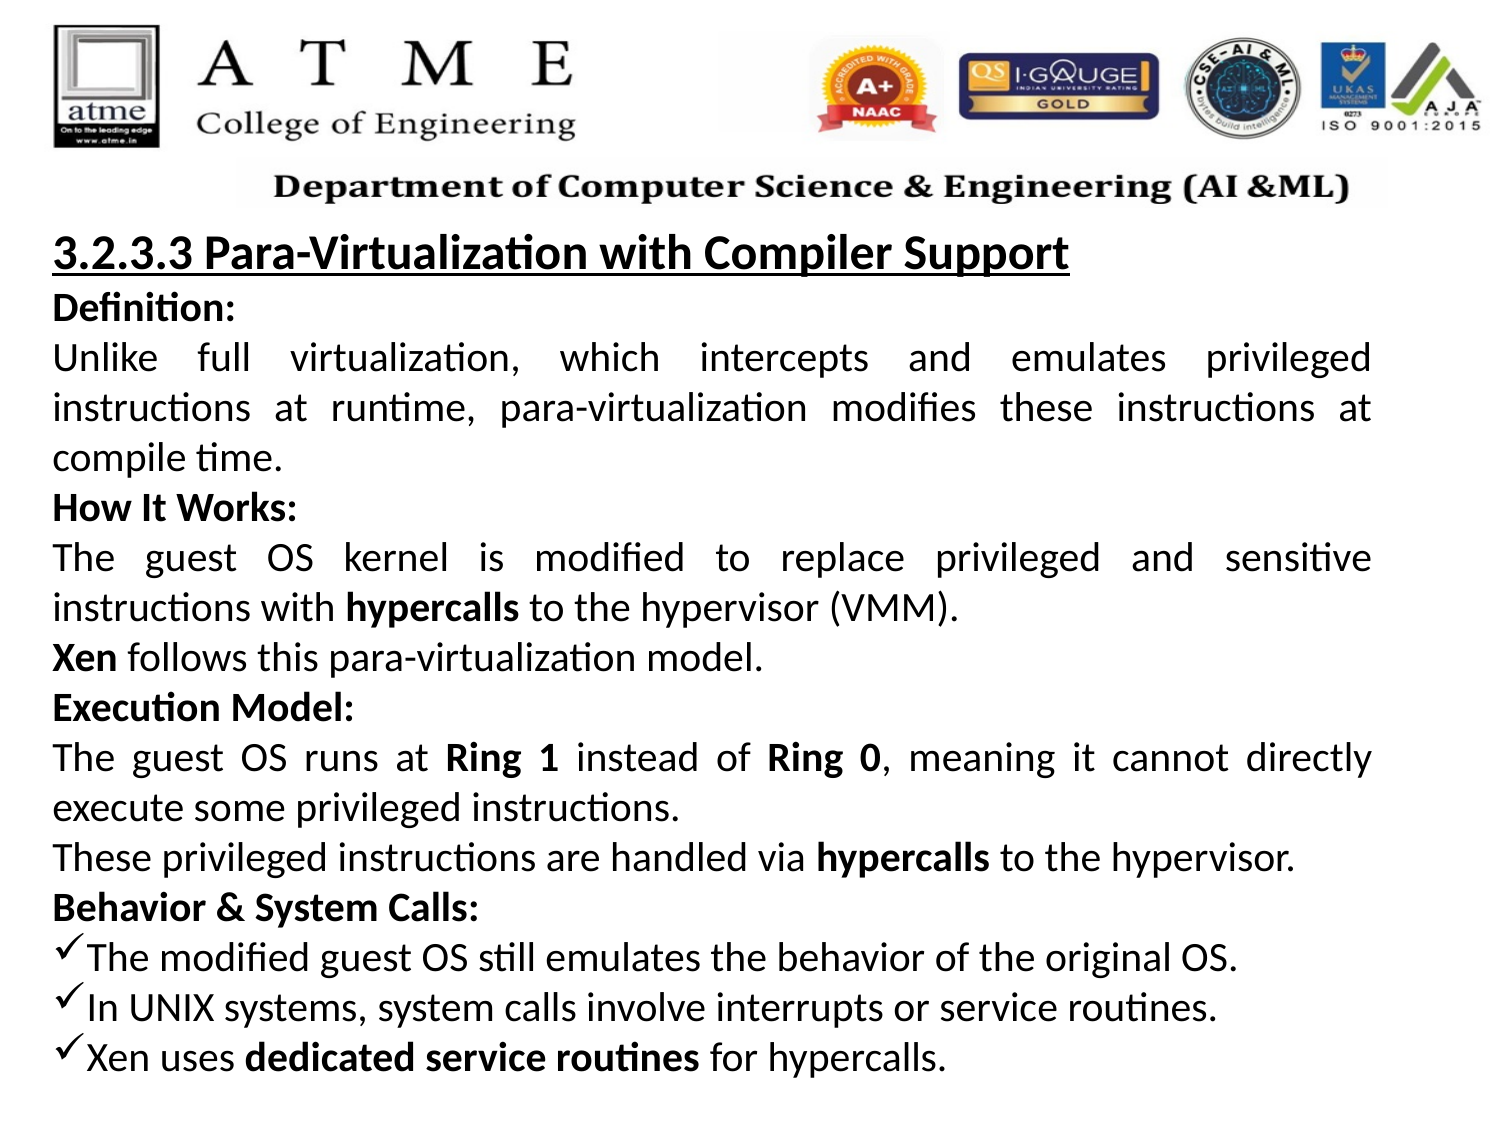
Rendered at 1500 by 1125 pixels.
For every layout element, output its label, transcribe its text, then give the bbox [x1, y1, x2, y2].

text_box 3.2.3.3 Para-Virtualization with Compiler Support Definition: Unlike full virtualization, which intercepts and emulates privileged instructions at runtime, para-virtualization modifies these instructions at compile time. How It Works: The guest OS kernel is modified to replace privileged and sensitive instructions with hypercalls to the hypervisor (VMM). Xen follows this para-virtualization model. Execution Model: The guest OS runs at Ring 1 instead of Ring 0, meaning it cannot directly execute some privileged instructions. These privileged instructions are handled via hypercalls to the hypervisor. Behavior & System Calls: The modified guest OS still emulates the behavior of the original OS. In UNIX systems, system calls involve interrupts or service routines. Xen uses dedicated service routines for hypercalls. [37, 234, 1388, 1125]
picture [24, 0, 1500, 226]
